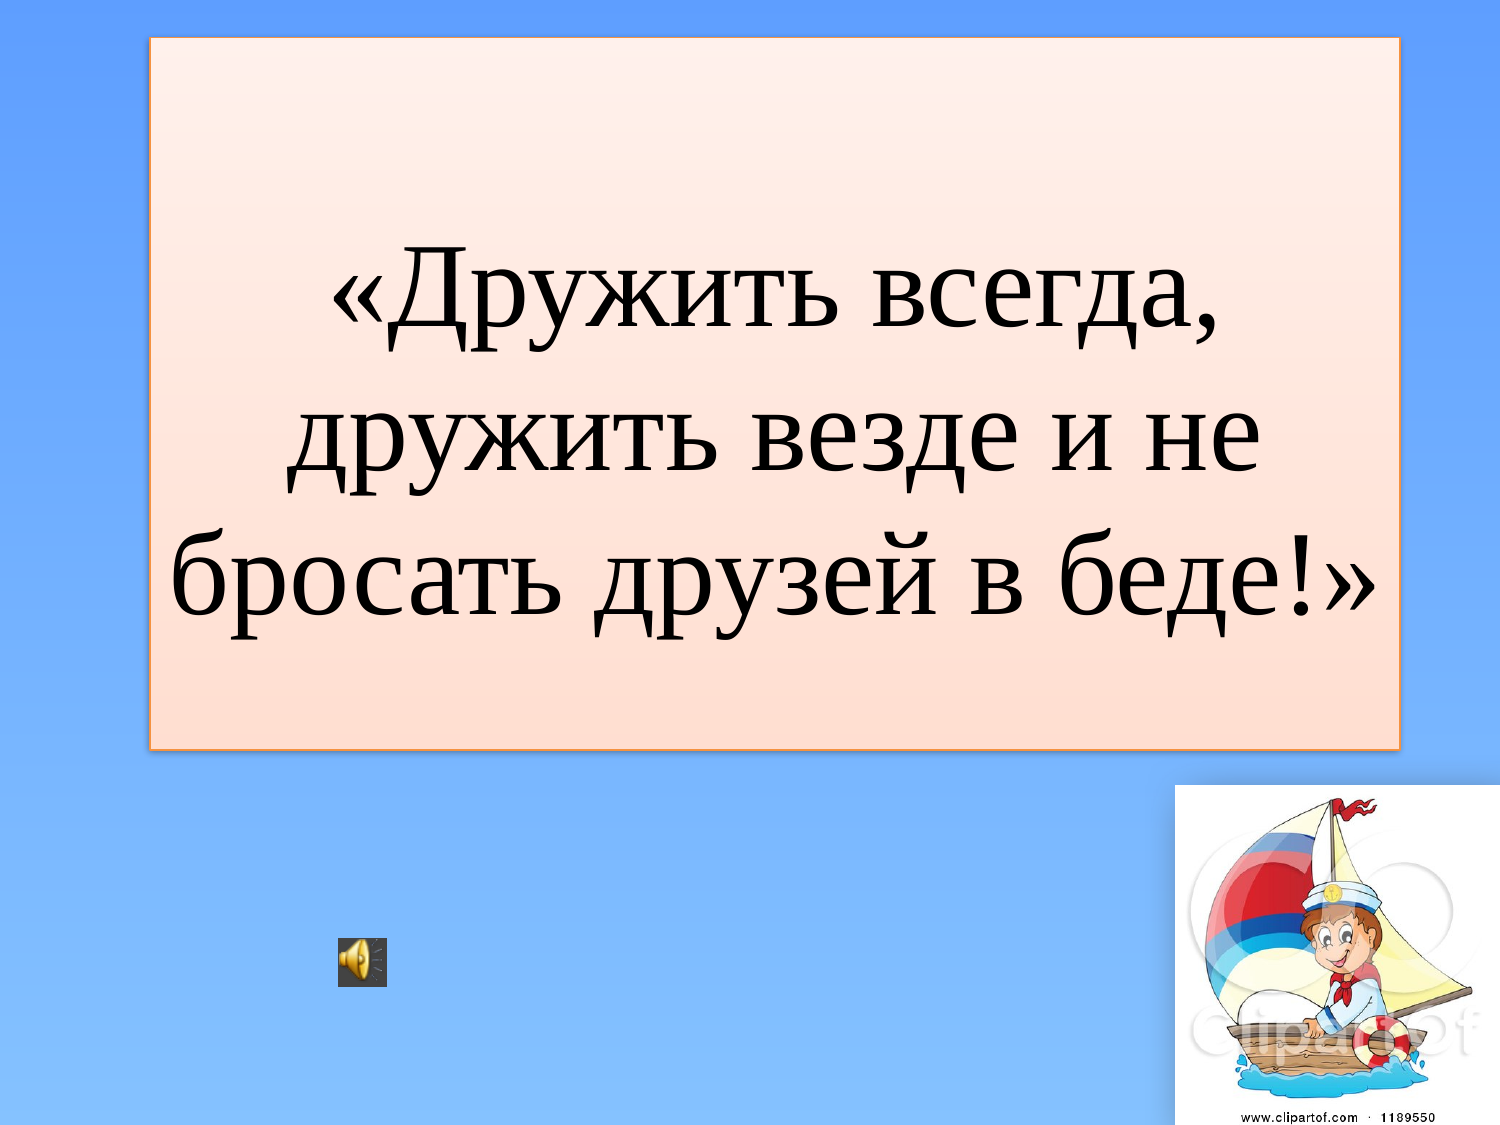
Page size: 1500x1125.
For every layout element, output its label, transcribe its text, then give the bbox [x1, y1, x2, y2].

picture [337, 937, 388, 988]
picture [1174, 785, 1500, 1125]
title «Дружить всегда, дружить везде и не бросать друзей в беде!» [149, 37, 1401, 751]
